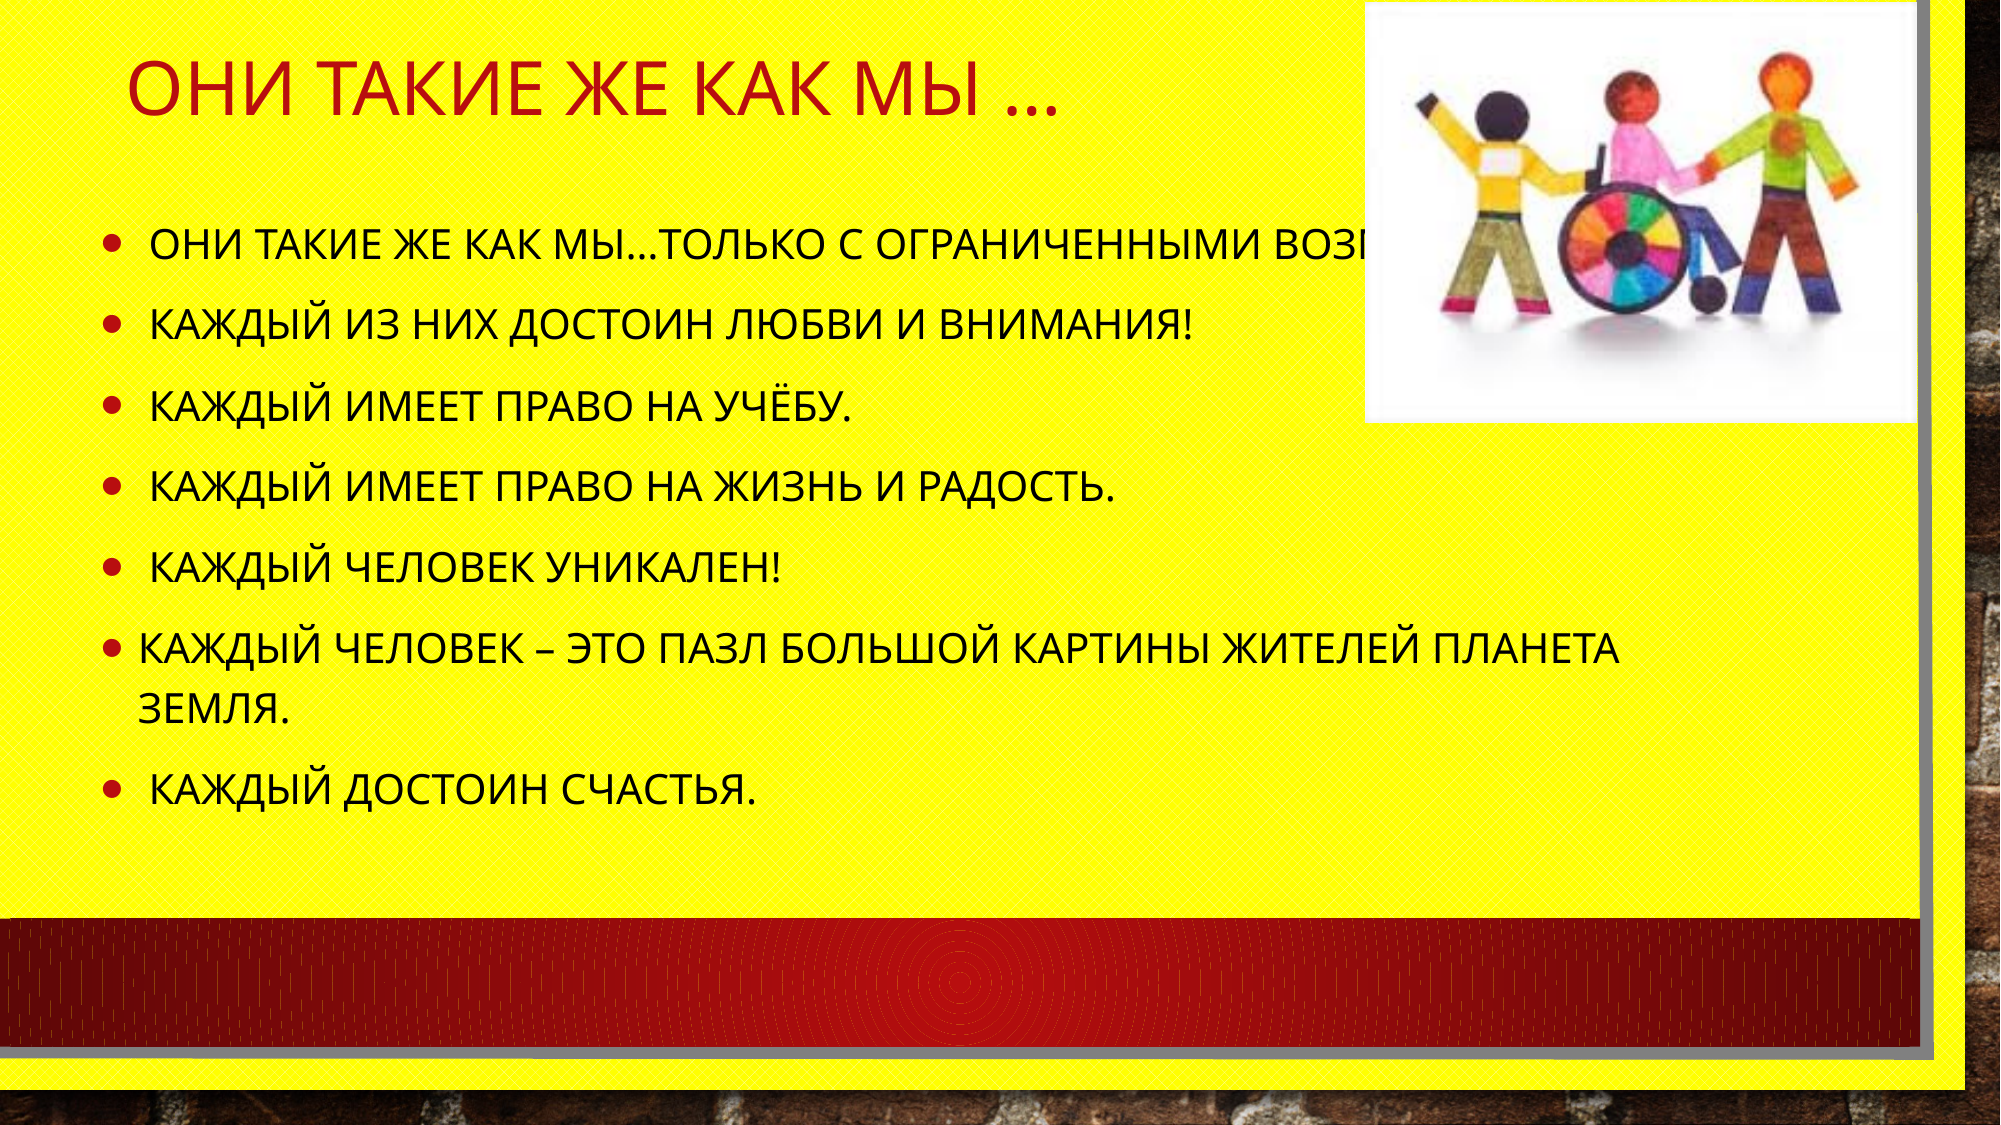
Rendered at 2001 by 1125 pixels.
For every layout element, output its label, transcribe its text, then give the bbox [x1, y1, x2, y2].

list Они такие же как мы…только с ограниченными возможностями. Каждый ИЗ Них достоин любви и внимания! Каждый имеет право на учёбу. Каждый имеет право на жизнь и радость. Каждый человек уникален! Каждый человек – это пазл большой картины жителей планета Земля. Каждый достоин счастья. [85, 165, 1791, 1017]
picture [0, 0, 2000, 1125]
picture [1364, 1, 1917, 423]
title Они такие же как мы … [110, 41, 1364, 165]
